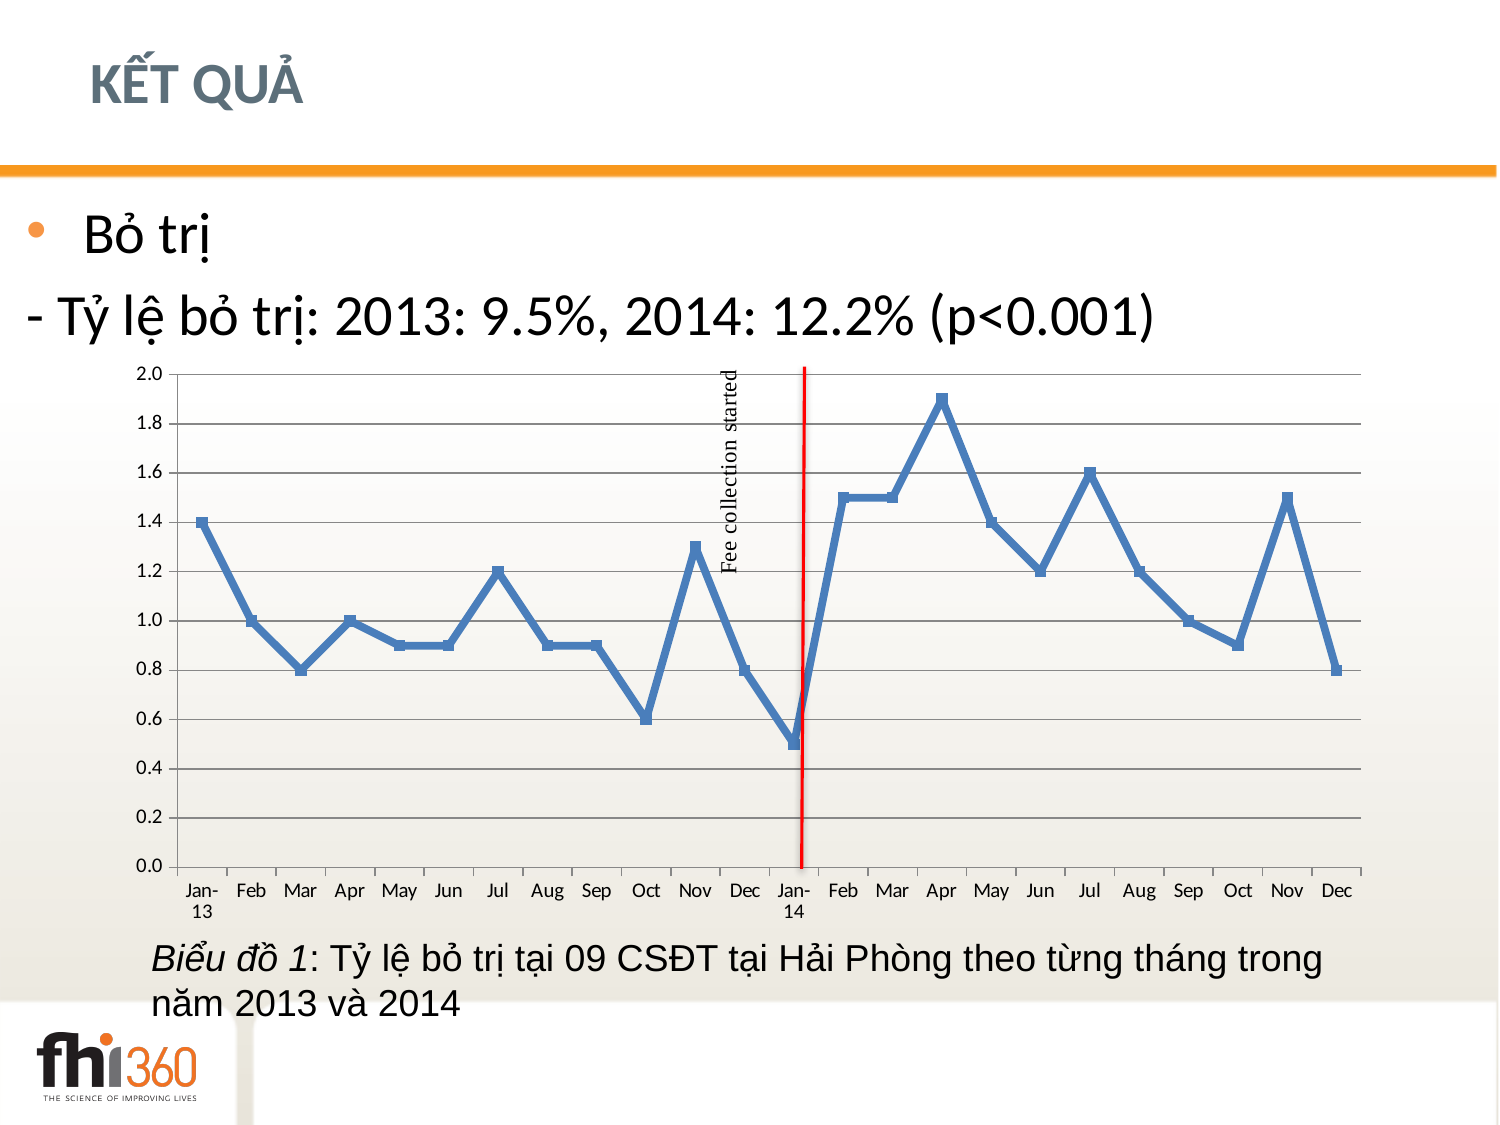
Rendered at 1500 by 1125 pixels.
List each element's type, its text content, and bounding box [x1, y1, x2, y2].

chart [107, 323, 1393, 1062]
text_box Biểu đồ 1: Tỷ lệ bỏ trị tại 09 CSĐT tại Hải Phòng theo từng tháng trong năm 2013 và 2014 [136, 1069, 1393, 1077]
list Bỏ trị - Tỷ lệ bỏ trị: 2013: 9.5%, 2014: 12.2% (p<0.001) [11, 187, 1362, 1005]
picture [0, 165, 1499, 1125]
title KẾT QUẢ [75, 0, 1425, 162]
